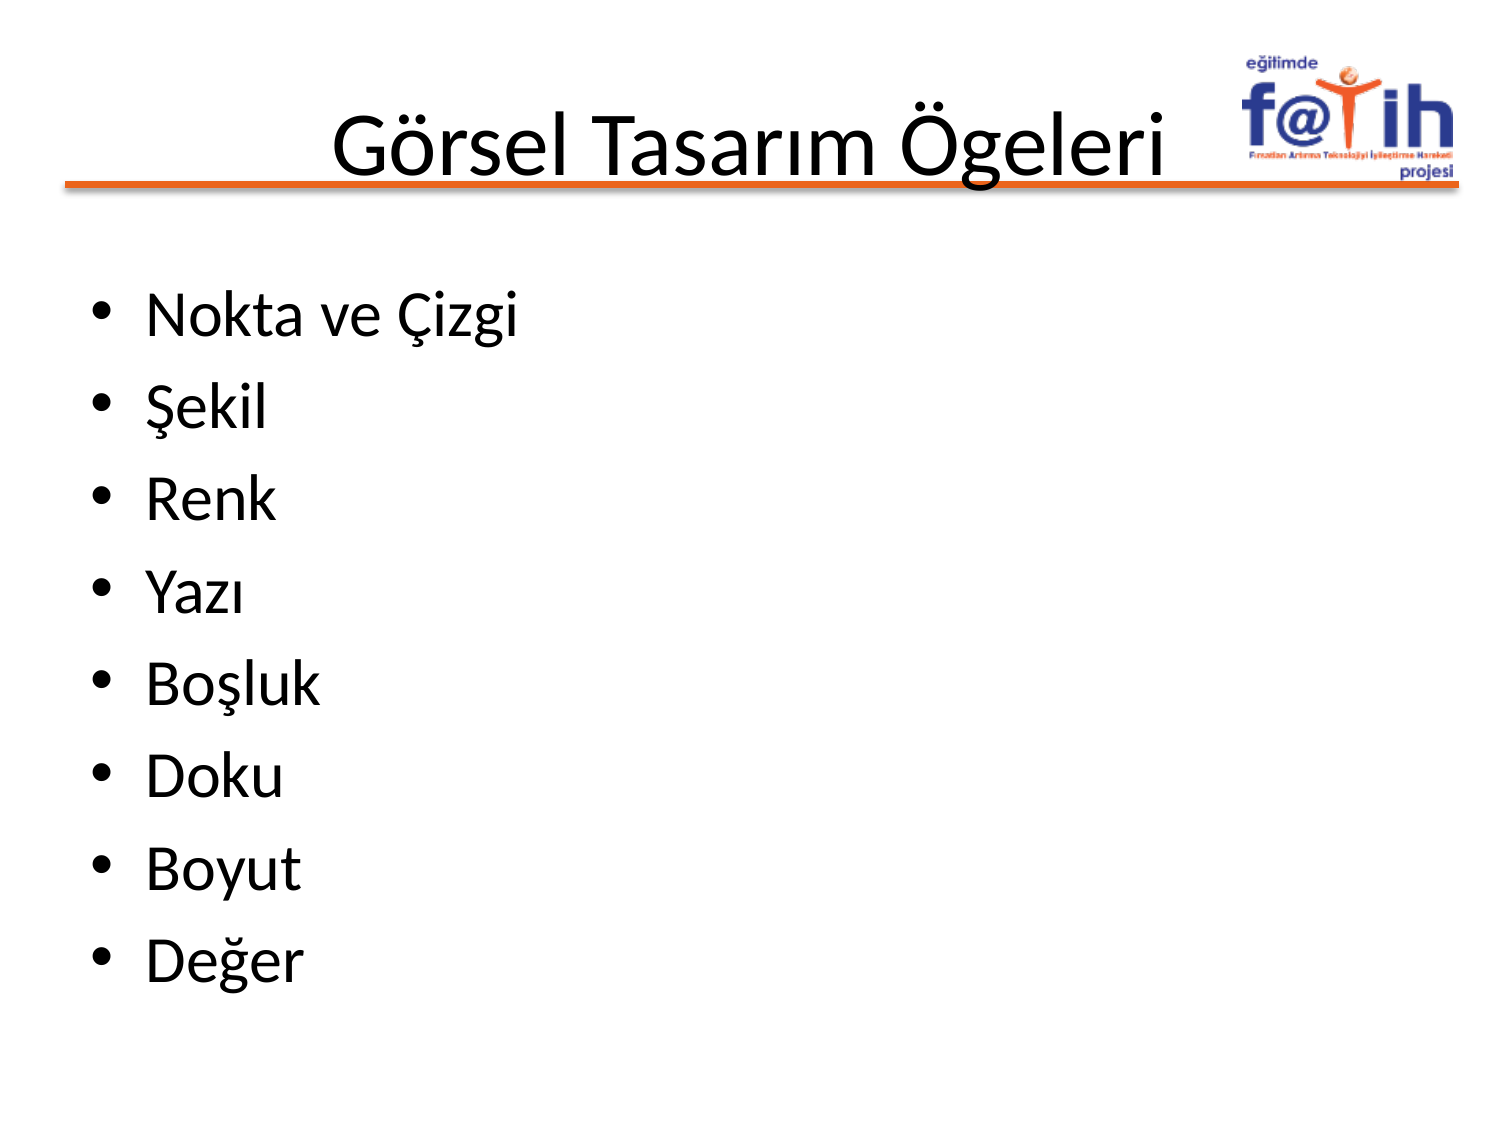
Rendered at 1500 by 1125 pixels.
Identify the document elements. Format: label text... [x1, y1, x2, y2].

title Görsel Tasarım Ögeleri [75, 45, 1425, 233]
list Nokta ve Çizgi Şekil Renk Yazı Boşluk Doku Boyut Değer [75, 262, 1425, 1005]
picture [1425, 54, 1453, 182]
